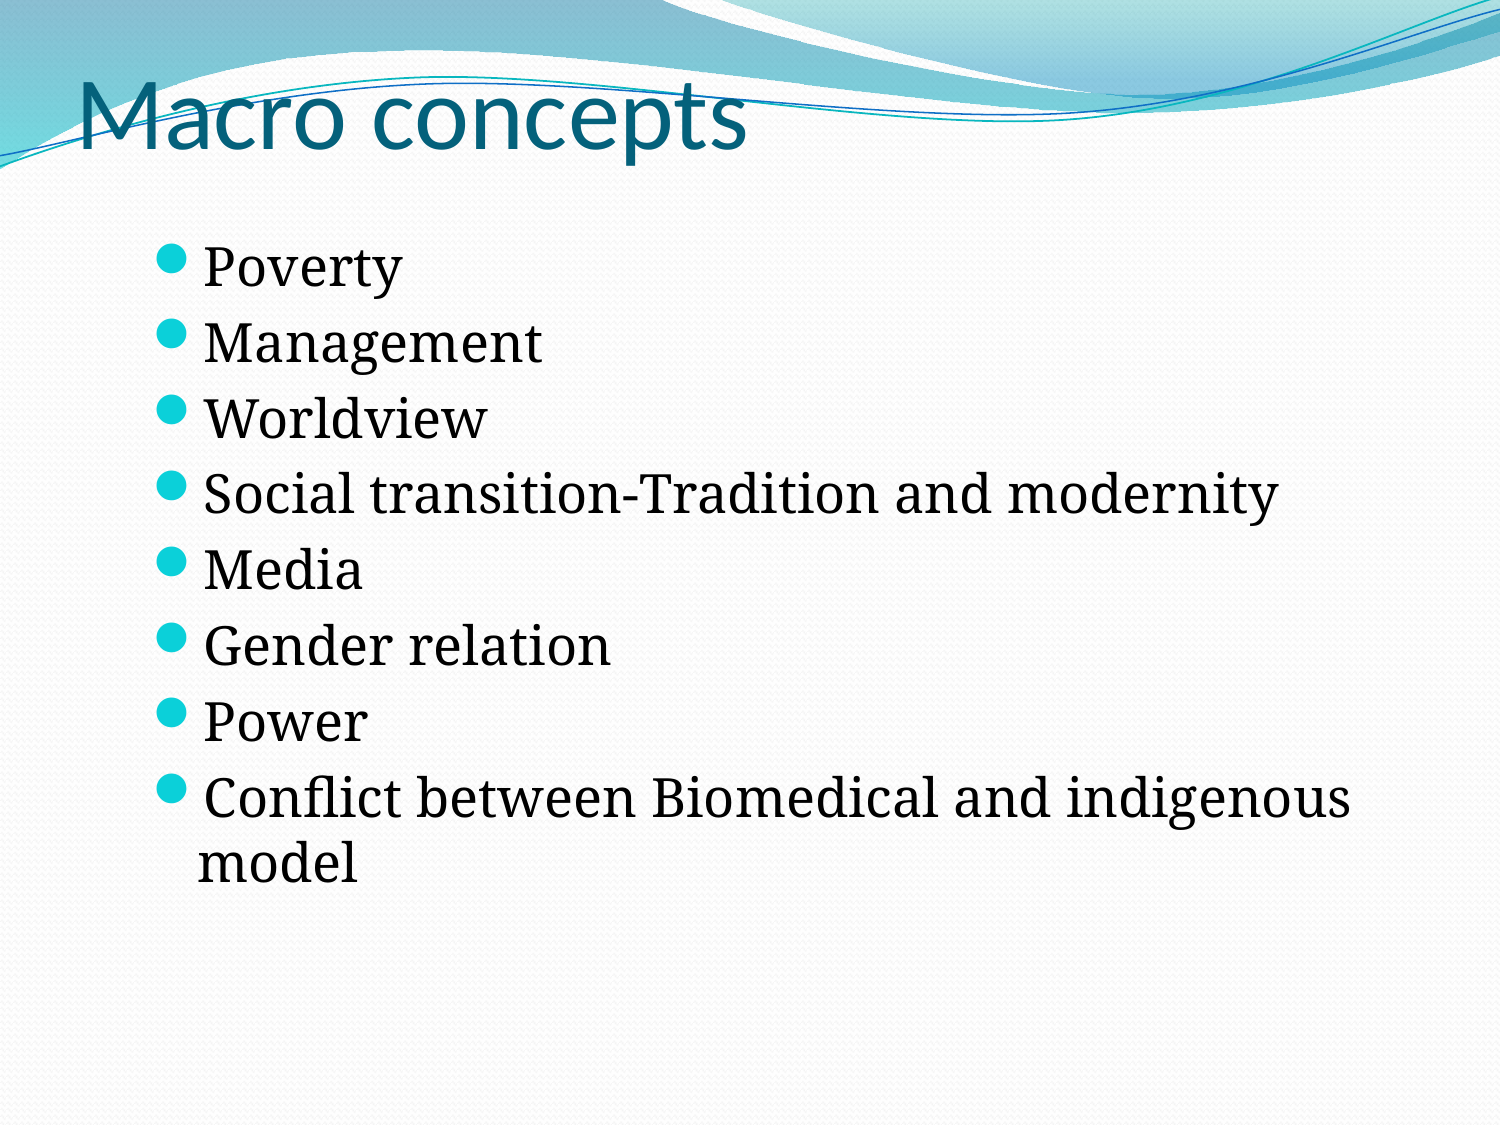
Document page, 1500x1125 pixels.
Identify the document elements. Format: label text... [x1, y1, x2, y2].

list Poverty Management Worldview Social transition-Tradition and modernity Media Gender relation Power Conflict between Biomedical and indigenous model [137, 224, 1413, 1088]
title Macro concepts [74, 45, 1426, 171]
